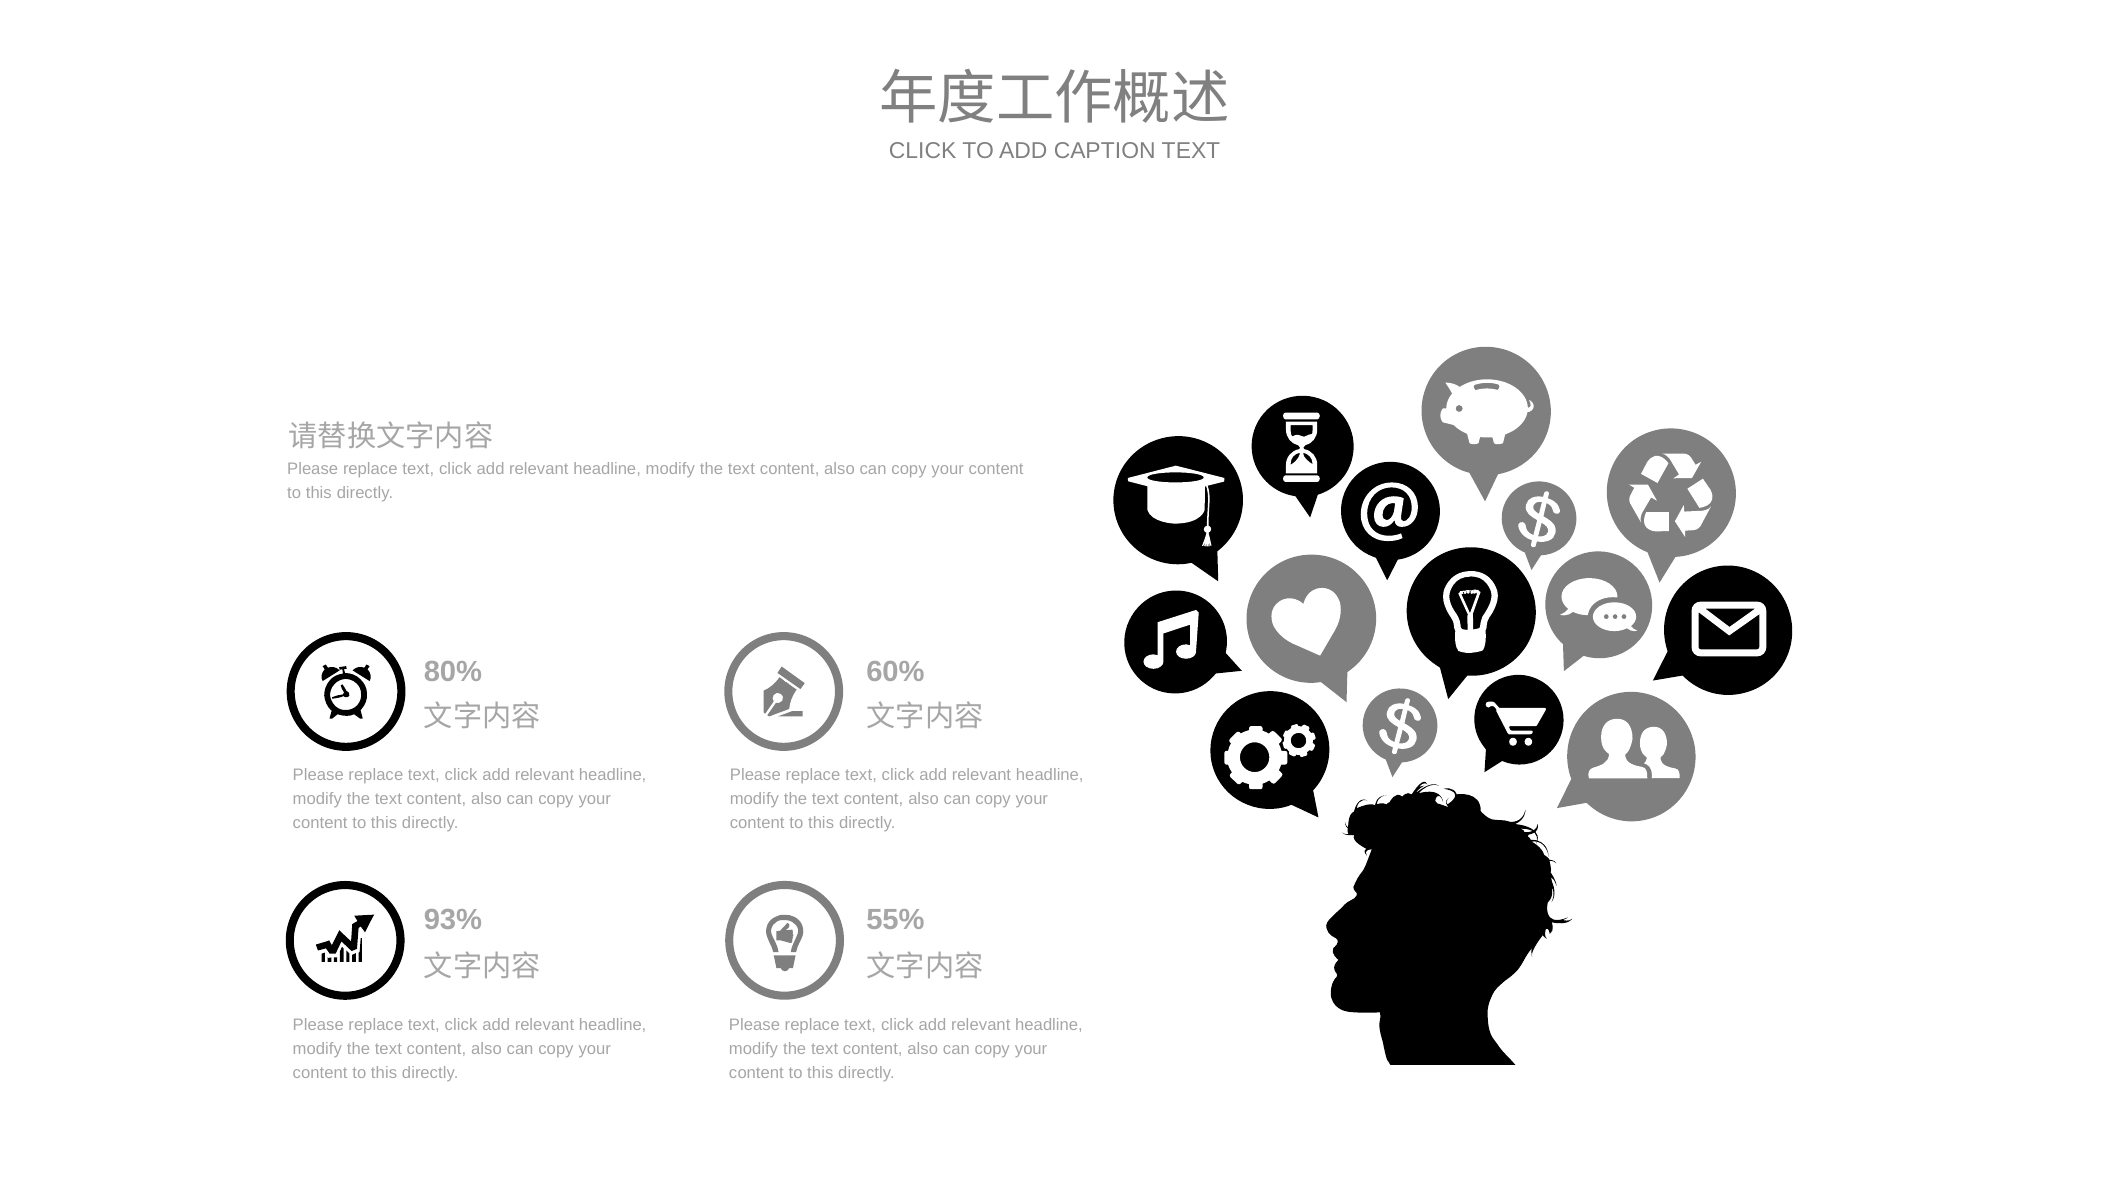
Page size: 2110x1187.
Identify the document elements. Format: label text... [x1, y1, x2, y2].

text_box [724, 879, 846, 1001]
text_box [1108, 338, 1800, 1065]
text_box Please replace text, click add relevant headline, modify the text content, also can copy your content to this directly. [715, 752, 1108, 840]
text_box [773, 955, 796, 972]
text_box [352, 664, 371, 682]
text_box [315, 914, 375, 954]
text_box [321, 664, 367, 719]
text_box [285, 631, 407, 752]
text_box 文字内容 [409, 682, 556, 740]
text_box [723, 631, 845, 752]
text_box Please replace text, click add relevant headline, modify the text content, also can copy your content to this directly. [278, 1002, 672, 1090]
text_box 年度工作概述 [865, 60, 1245, 131]
text_box 80% [408, 638, 498, 696]
text_box Please replace text, click add relevant headline, modify the text content, also can copy your content to this directly. [278, 752, 672, 840]
text_box CLICK TO ADD CAPTION TEXT [865, 135, 1245, 163]
text_box Please replace text, click add relevant headline, modify the text content, also can copy your content to this directly. [714, 1002, 1108, 1090]
text_box 文字内容 [409, 932, 556, 990]
text_box [339, 946, 344, 962]
text_box 60% [851, 638, 940, 696]
text_box 文字内容 [851, 932, 999, 990]
text_box 请替换文字内容 [274, 402, 509, 446]
text_box [763, 666, 805, 717]
text_box 文字内容 [851, 682, 999, 740]
text_box 55% [851, 886, 940, 943]
text_box [284, 879, 406, 1001]
text_box 93% [408, 886, 498, 943]
text_box Please replace text, click add relevant headline, modify the text content, also can copy your content to this directly. [272, 446, 1051, 509]
text_box [358, 938, 362, 962]
text_box [346, 950, 350, 962]
text_box [321, 952, 325, 962]
text_box [766, 914, 804, 953]
